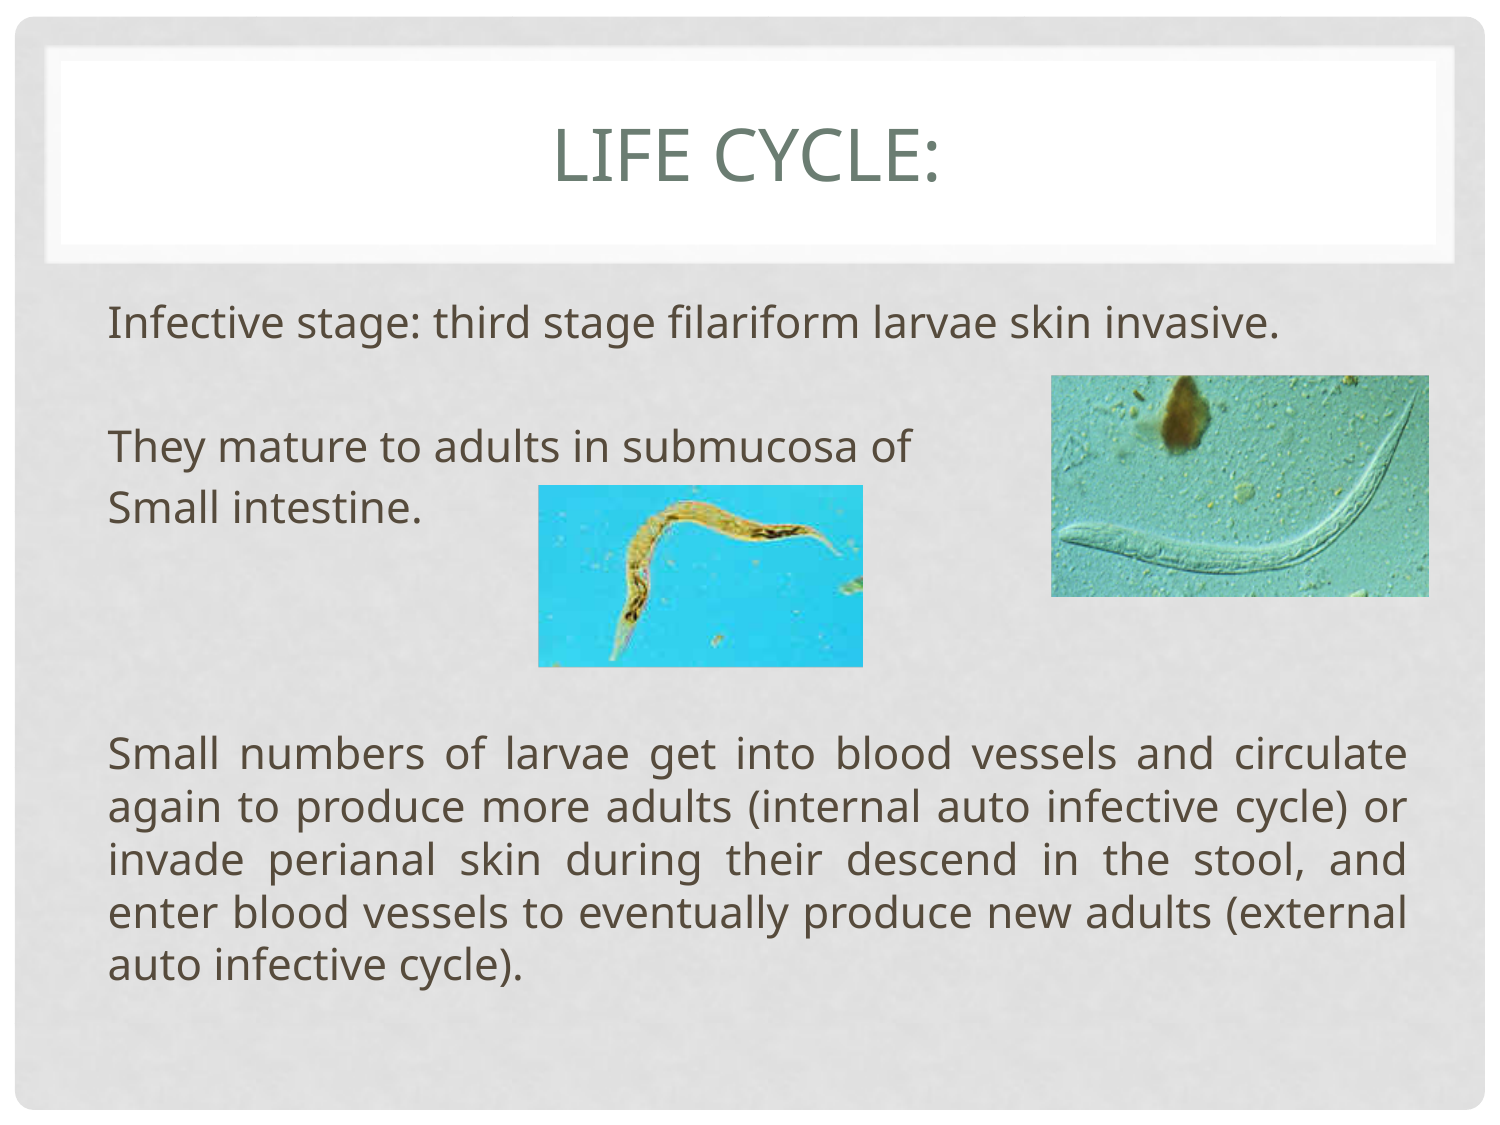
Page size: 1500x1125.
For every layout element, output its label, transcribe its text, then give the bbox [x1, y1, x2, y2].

picture [537, 485, 863, 669]
list Infective stage: third stage filariform larvae skin invasive. They mature to adults in submucosa of Small intestine. Small numbers of larvae get into blood vessels and circulate again to produce more adults (internal auto infective cycle) or invade perianal skin during their descend in the stool, and enter blood vessels to eventually produce new adults (external auto infective cycle). [75, 287, 1425, 1005]
picture [1049, 374, 1429, 598]
title Life cycle: [69, 66, 1425, 238]
